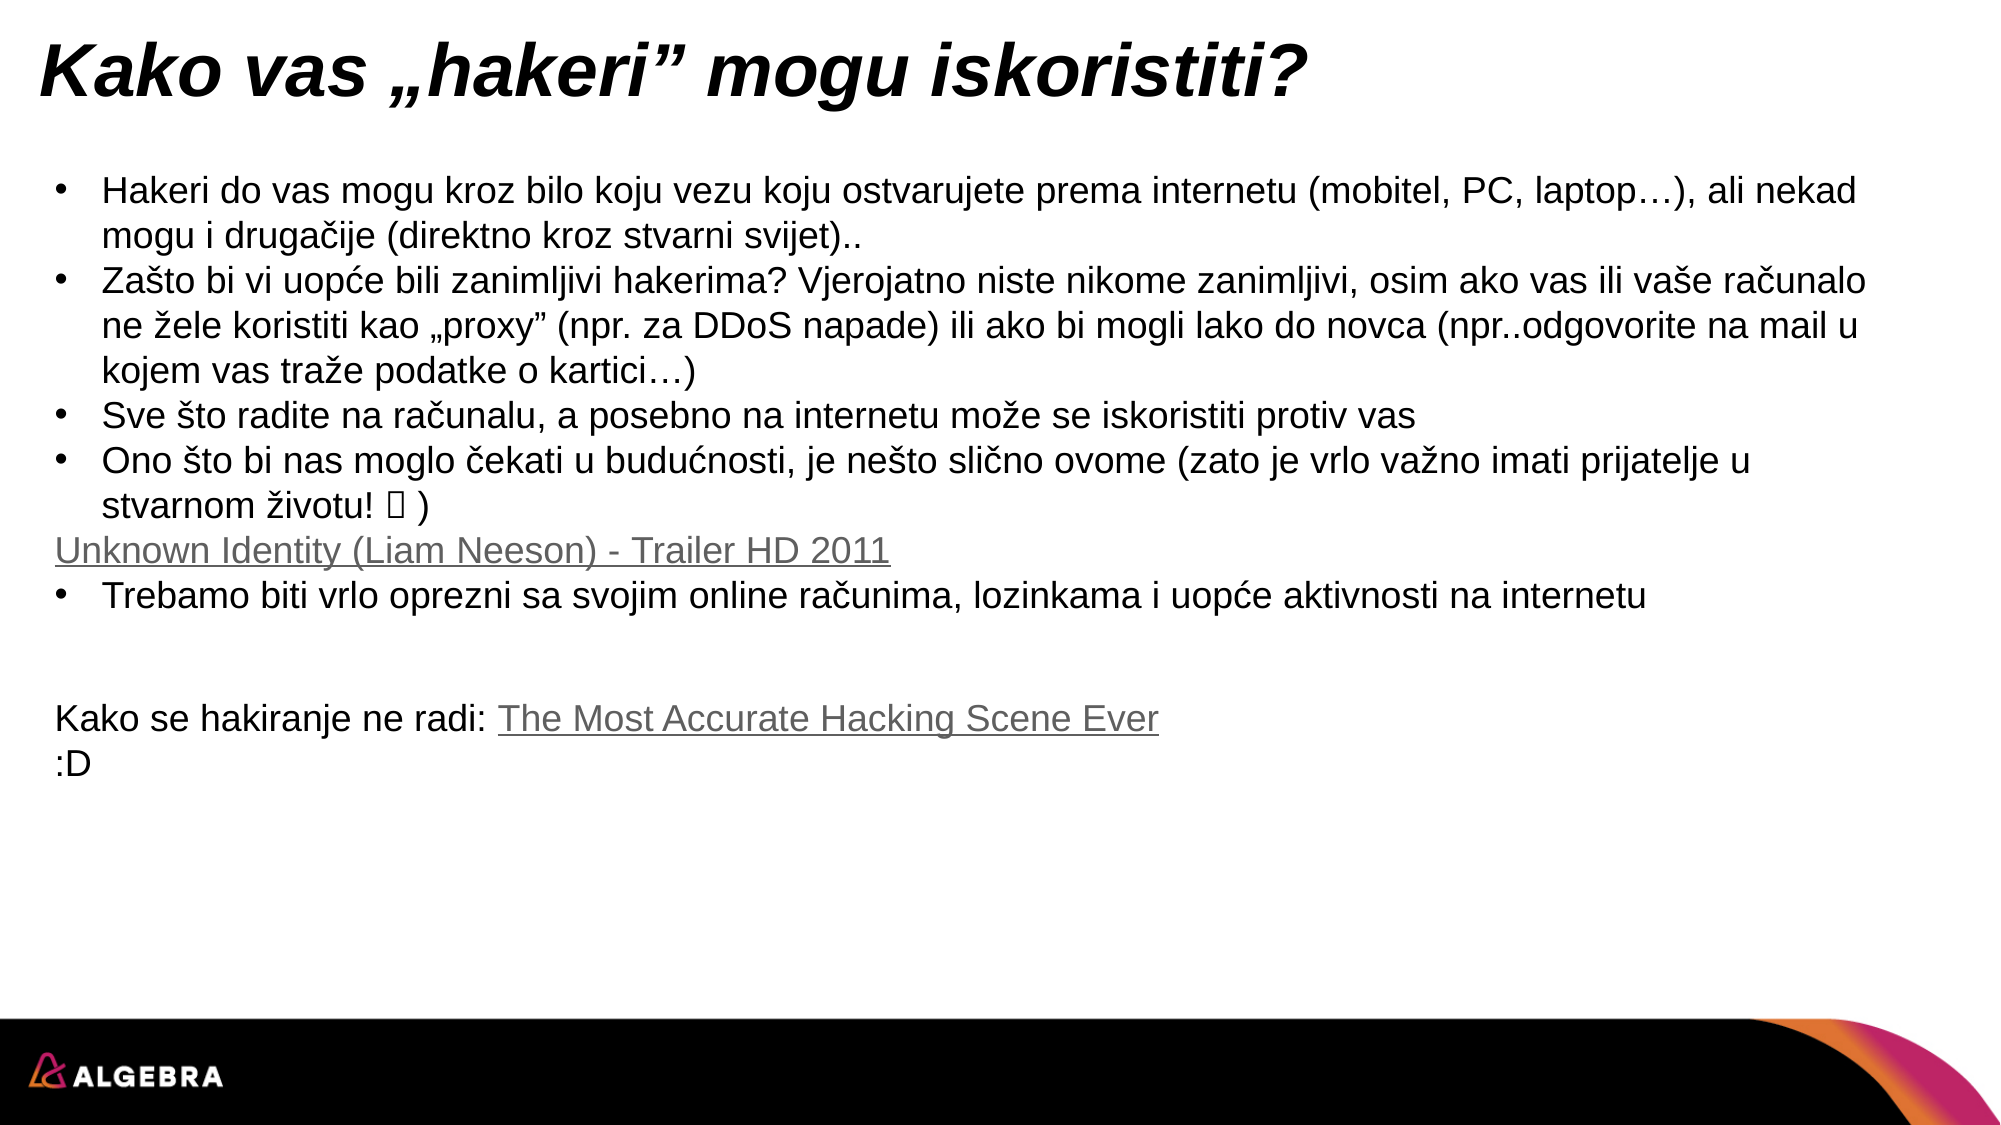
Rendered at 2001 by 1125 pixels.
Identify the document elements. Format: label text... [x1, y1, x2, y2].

picture [0, 0, 2001, 1125]
text_box Hakeri do vas mogu kroz bilo koju vezu koju ostvarujete prema internetu (mobitel, PC, laptop…), ali nekad mogu i drugačije (direktno kroz stvarni svijet).. Zašto bi vi uopće bili zanimljivi hakerima? Vjerojatno niste nikome zanimljivi, osim ako vas ili vaše računalo ne žele koristiti kao „proxy” (npr. za DDoS napade) ili ako bi mogli lako do novca (npr..odgovorite na mail u kojem vas traže podatke o kartici…) Sve što radite na računalu, a posebno na internetu može se iskoristiti protiv vas Ono što bi nas moglo čekati u budućnosti, je nešto slično ovome (zato je vrlo važno imati prijatelje u stvarnom životu!  ) Unknown Identity (Liam Neeson) - Trailer HD 2011 Trebamo biti vrlo oprezni sa svojim online računima, lozinkama i uopće aktivnosti na internetu [39, 158, 1900, 624]
title Kako vas „hakeri” mogu iskoristiti? [39, 23, 1989, 200]
text_box Kako se hakiranje ne radi: The Most Accurate Hacking Scene Ever :D [39, 686, 1933, 792]
